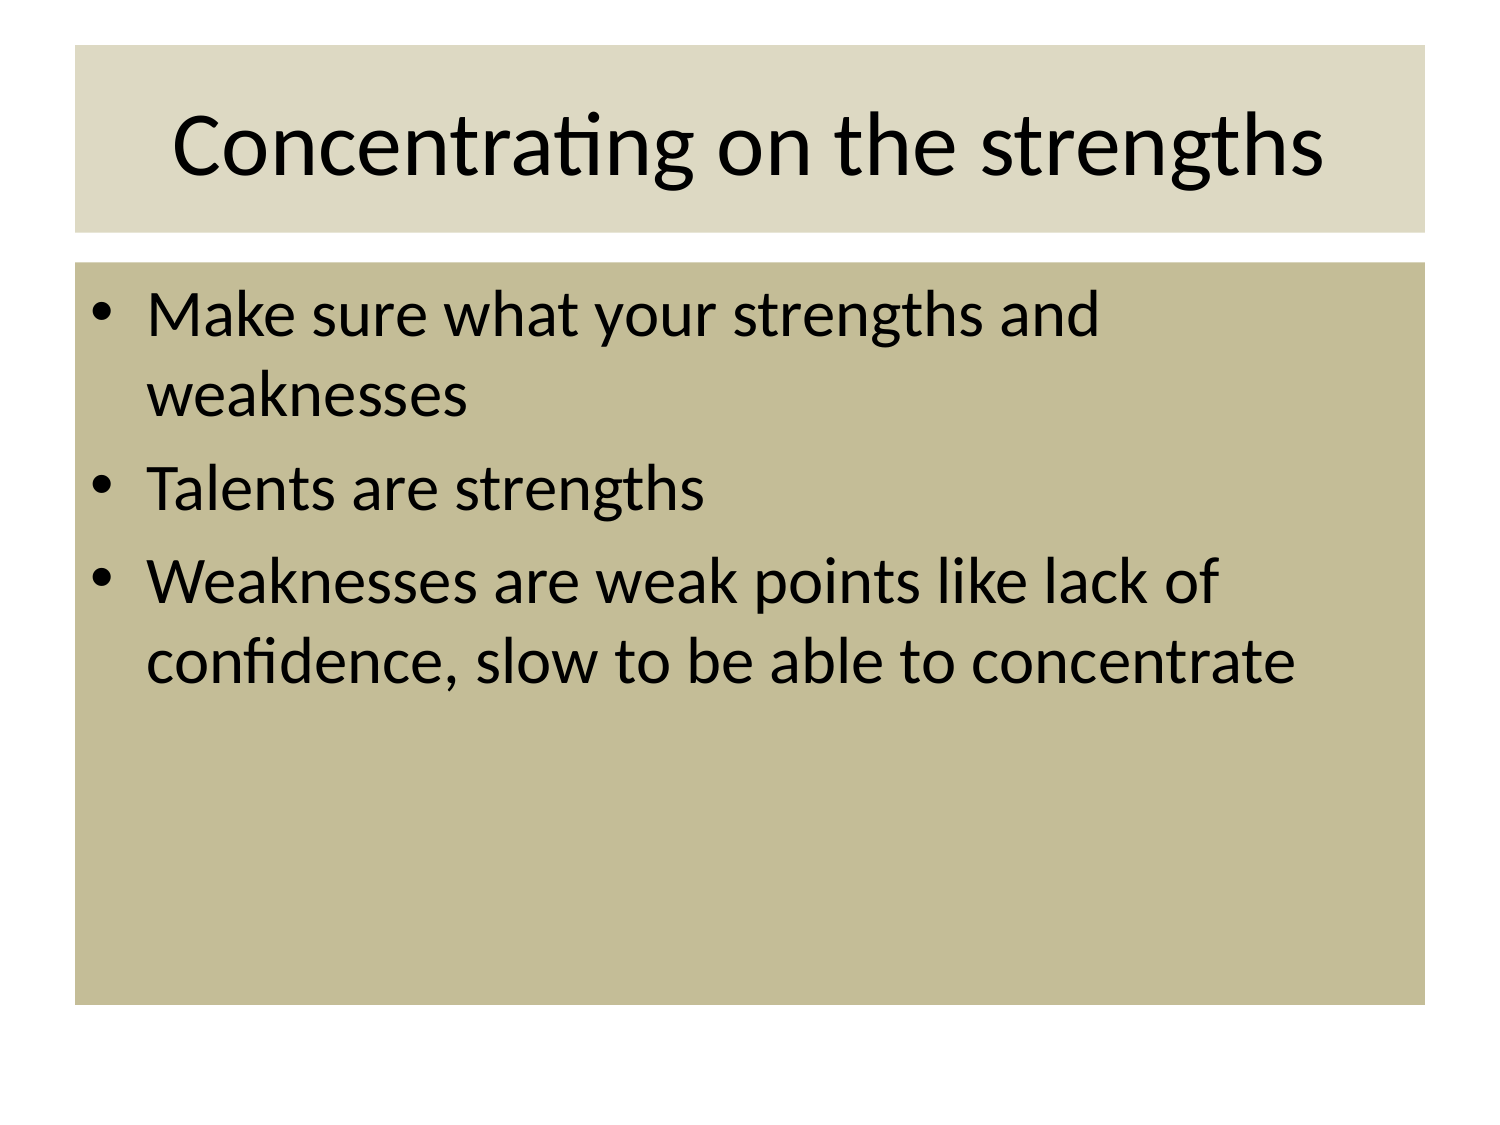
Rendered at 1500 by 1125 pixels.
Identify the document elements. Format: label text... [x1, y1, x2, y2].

list Make sure what your strengths and weaknesses Talents are strengths Weaknesses are weak points like lack of confidence, slow to be able to concentrate [75, 262, 1425, 1005]
title Concentrating on the strengths [75, 45, 1425, 233]
